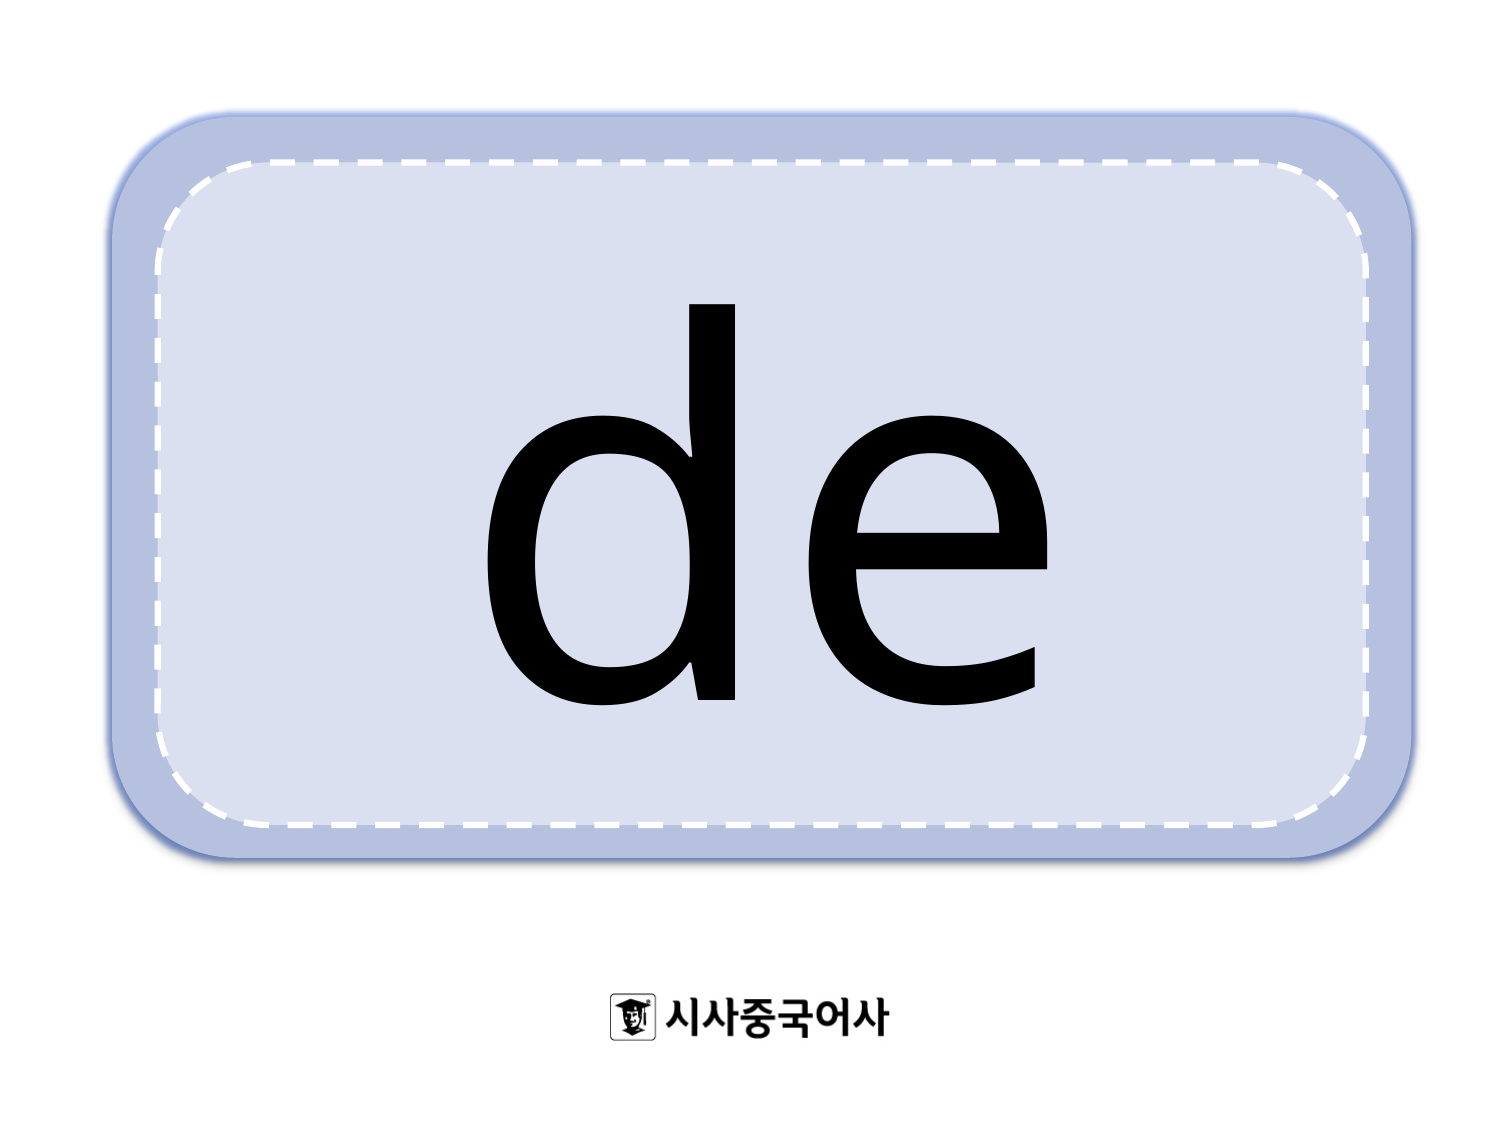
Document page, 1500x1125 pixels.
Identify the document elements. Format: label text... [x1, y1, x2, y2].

text_box de [162, 160, 1371, 824]
picture [602, 987, 898, 1047]
